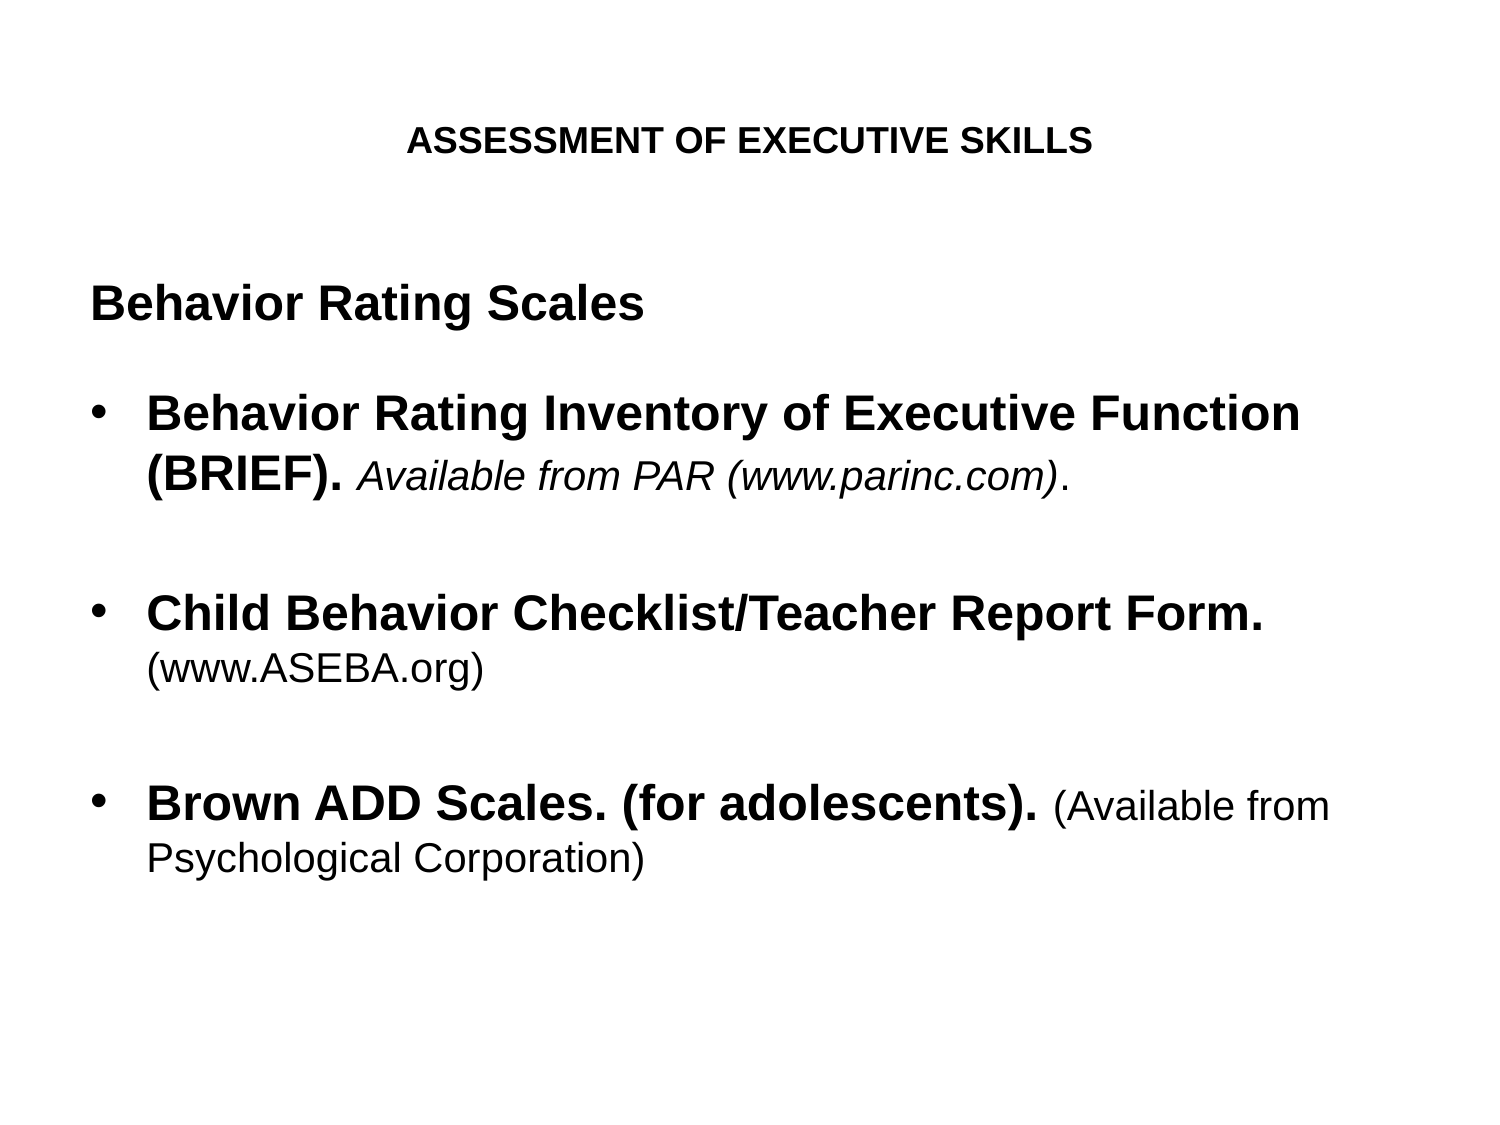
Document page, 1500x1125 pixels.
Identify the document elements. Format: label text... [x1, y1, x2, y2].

title ASSESSMENT OF EXECUTIVE SKILLS [75, 45, 1425, 233]
list Behavior Rating Scales Behavior Rating Inventory of Executive Function (BRIEF). Available from PAR (www.parinc.com). Child Behavior Checklist/Teacher Report Form. (www.ASEBA.org) Brown ADD Scales. (for adolescents). (Available from Psychological Corporation) [75, 262, 1425, 1005]
